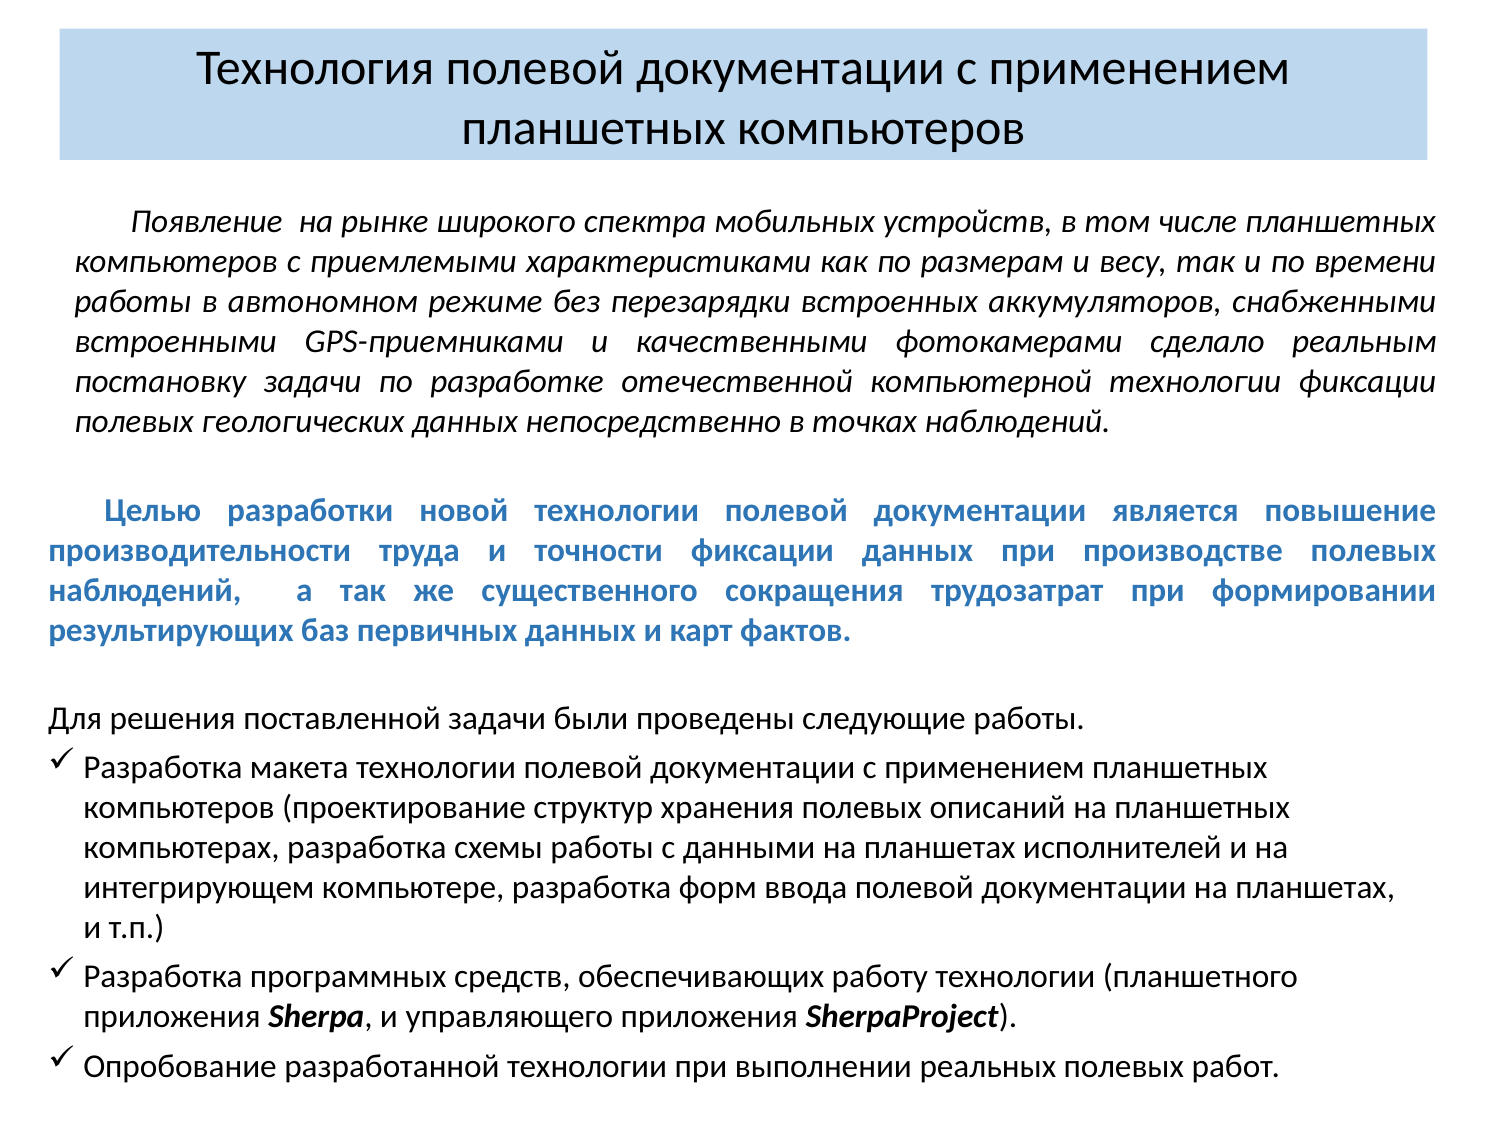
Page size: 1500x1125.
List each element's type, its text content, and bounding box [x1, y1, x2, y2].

text_box Технология полевой документации с применением планшетных компьютеров [59, 28, 1428, 160]
text_box Появление на рынке широкого спектра мобильных устройств, в том числе планшетных компьютеров с приемлемыми характеристиками как по размерам и весу, так и по времени работы в автономном режиме без перезарядки встроенных аккумуляторов, снабженными встроенными GPS-приемниками и качественными фотокамерами сделало реальным постановку задачи по разработке отечественной компьютерной технологии фиксации полевых геологических данных непосредственно в точках наблюдений. [59, 192, 1453, 447]
text_box Целью разработки новой технологии полевой документации является повышение производительности труда и точности фиксации данных при производстве полевых наблюдений, а так же существенного сокращения трудозатрат при формировании результирующих баз первичных данных и карт фактов. [33, 480, 1453, 656]
text_box Для решения поставленной задачи были проведены следующие работы. Разработка макета технологии полевой документации с применением планшетных компьютеров (проектирование структур хранения полевых описаний на планшетных компьютерах, разработка схемы работы с данными на планшетах исполнителей и на интегрирующем компьютере, разработка форм ввода полевой документации на планшетах, и т.п.) Разработка программных средств, обеспечивающих работу технологии (планшетного приложения Sherpa, и управляющего приложения SherpaProject). Опробование разработанной технологии при выполнении реальных полевых работ. [33, 688, 1428, 1091]
